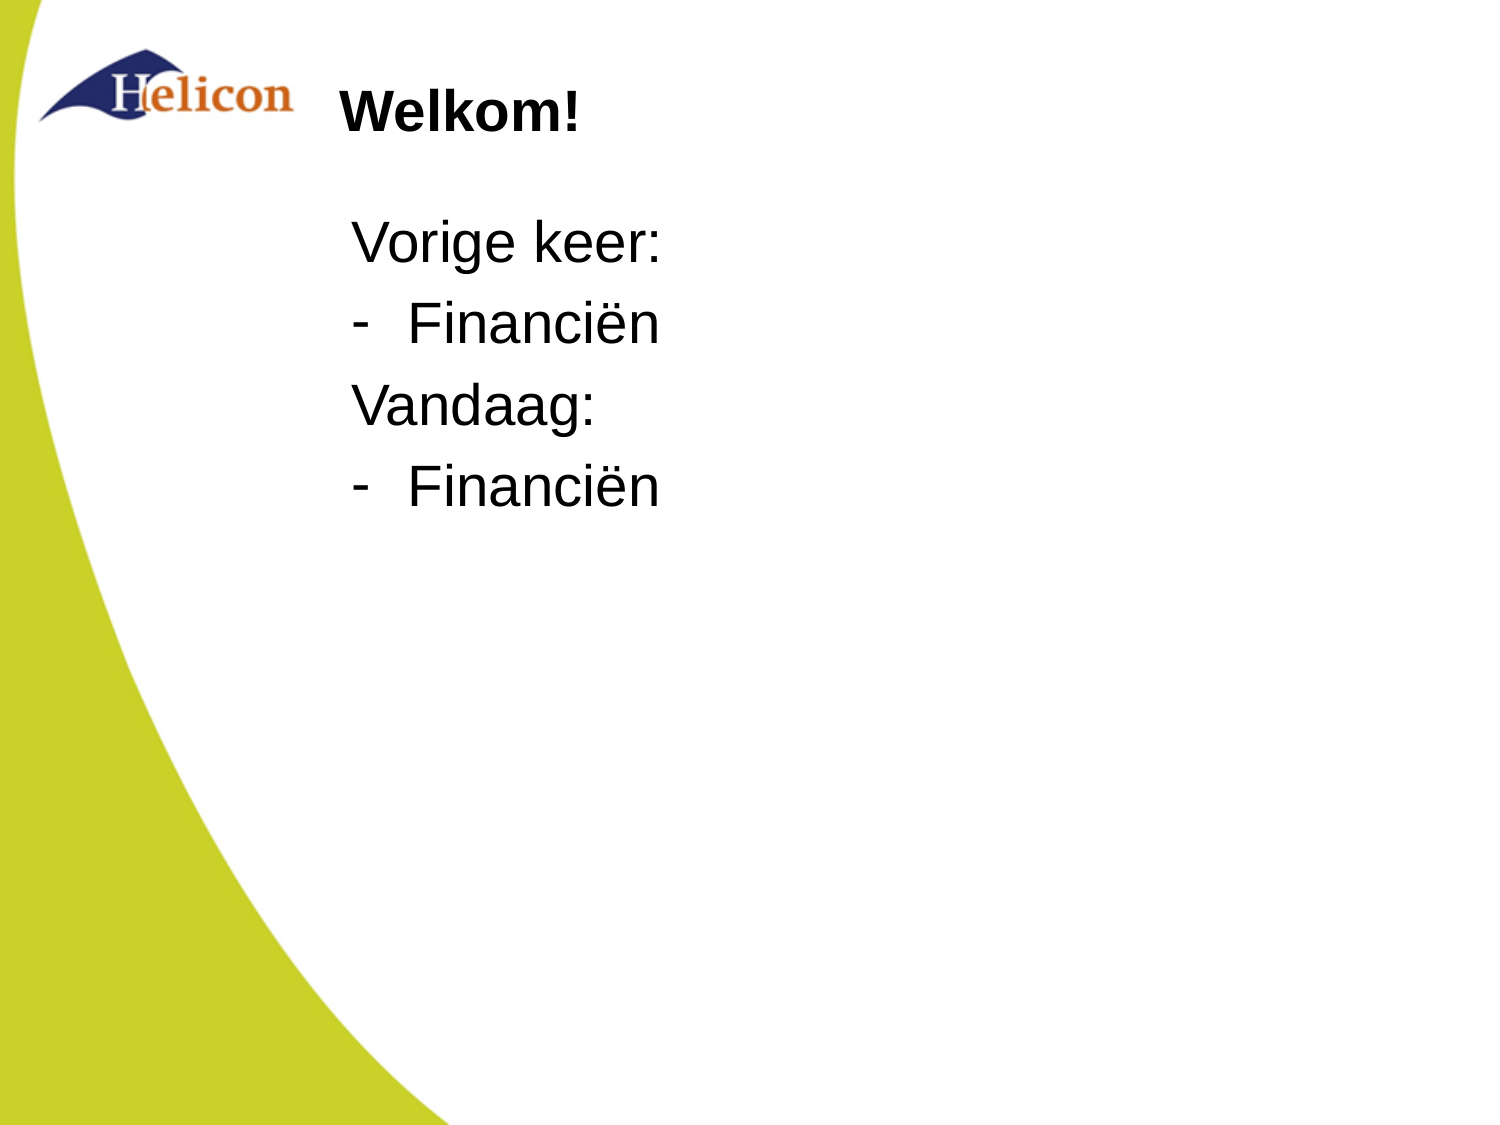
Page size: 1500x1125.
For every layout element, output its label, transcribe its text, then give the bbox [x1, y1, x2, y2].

picture [0, 0, 1500, 1125]
title Welkom! [324, 54, 1415, 161]
list Vorige keer: Financiën Vandaag: Financiën [336, 196, 1425, 1005]
